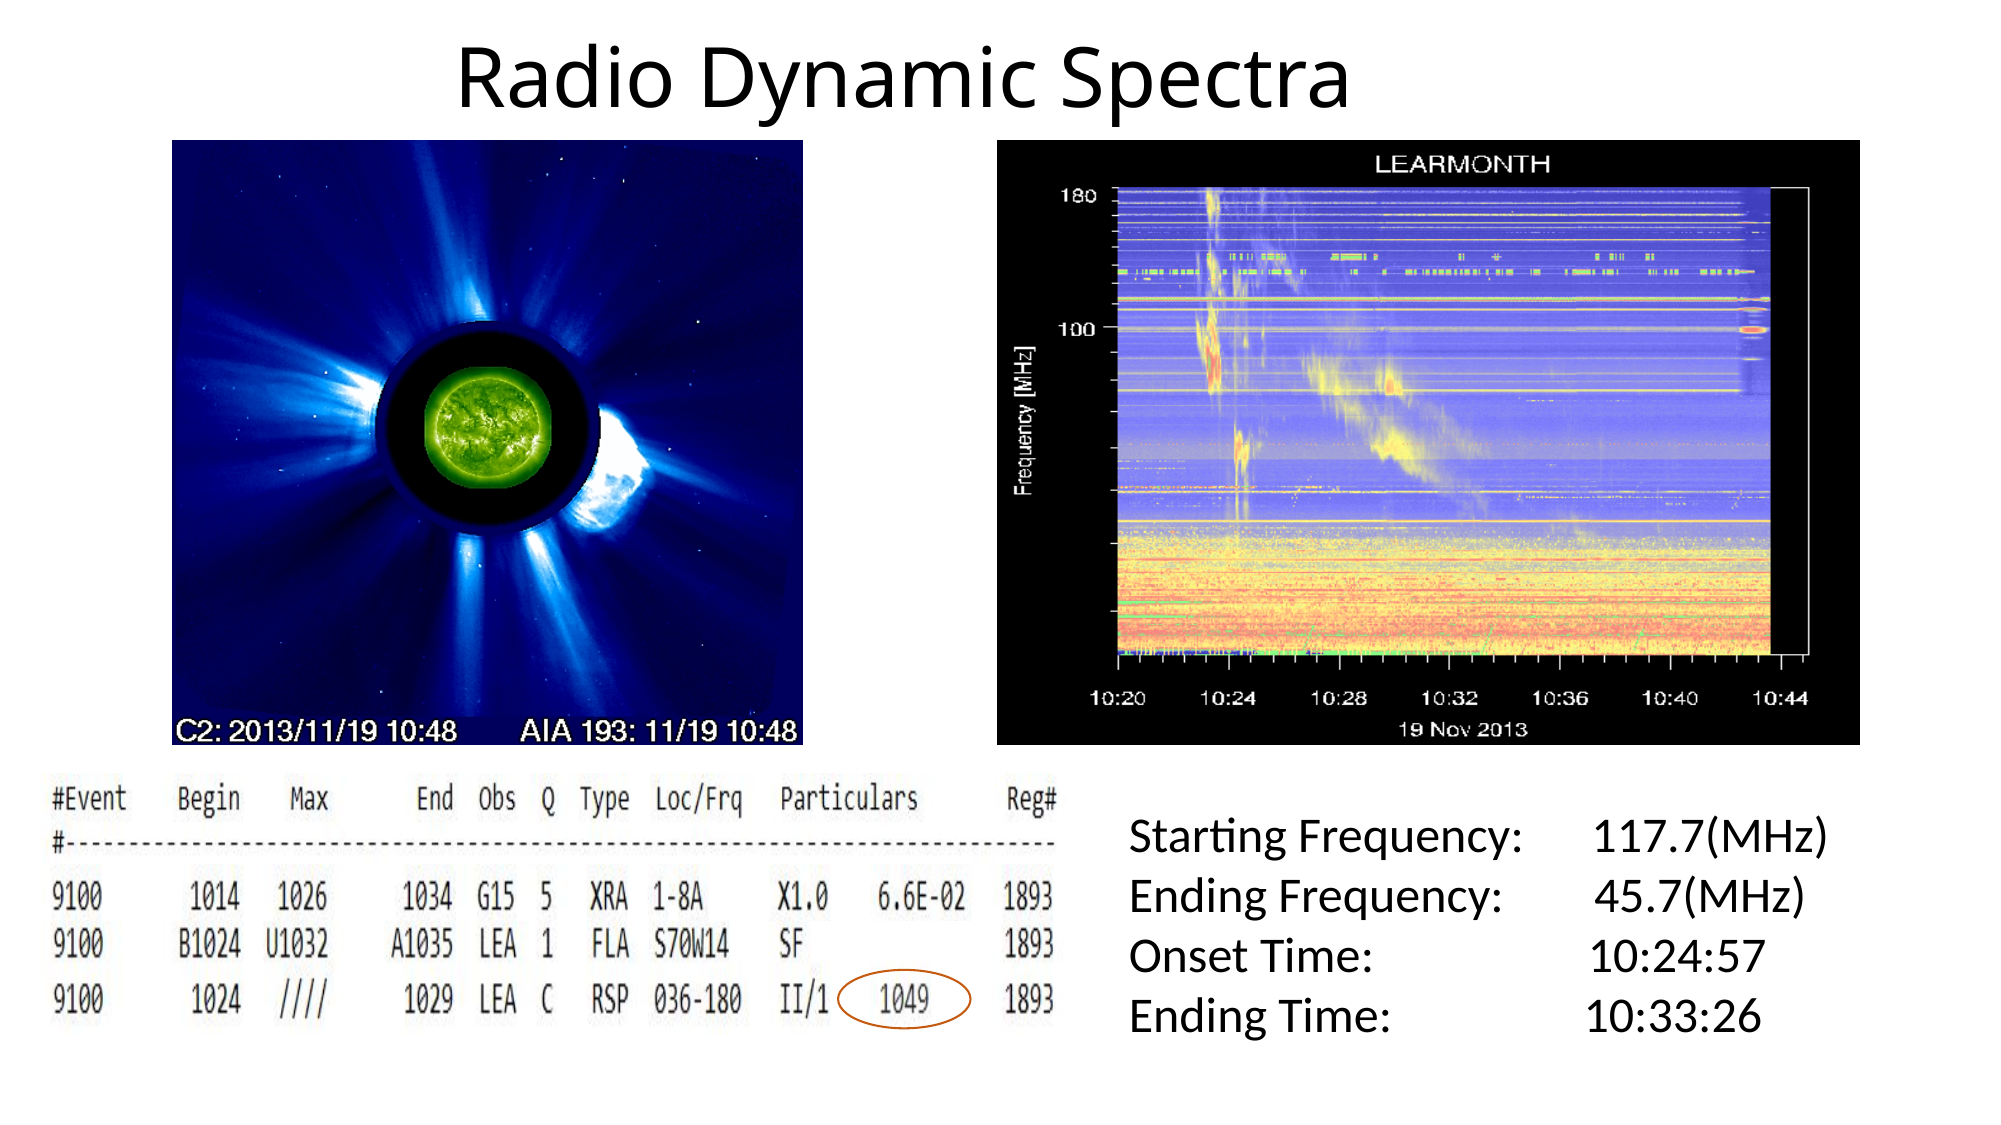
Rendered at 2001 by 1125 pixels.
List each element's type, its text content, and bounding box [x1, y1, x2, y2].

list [996, 140, 1860, 745]
text_box Starting Frequency: 117.7(MHz) Ending Frequency: 45.7(MHz) Onset Time: 10:24:57 Ending Time: 10:33:26 [1085, 805, 1873, 1041]
title Radio Dynamic Spectra [41, 20, 1767, 141]
picture [41, 773, 1073, 1035]
picture [172, 140, 803, 745]
